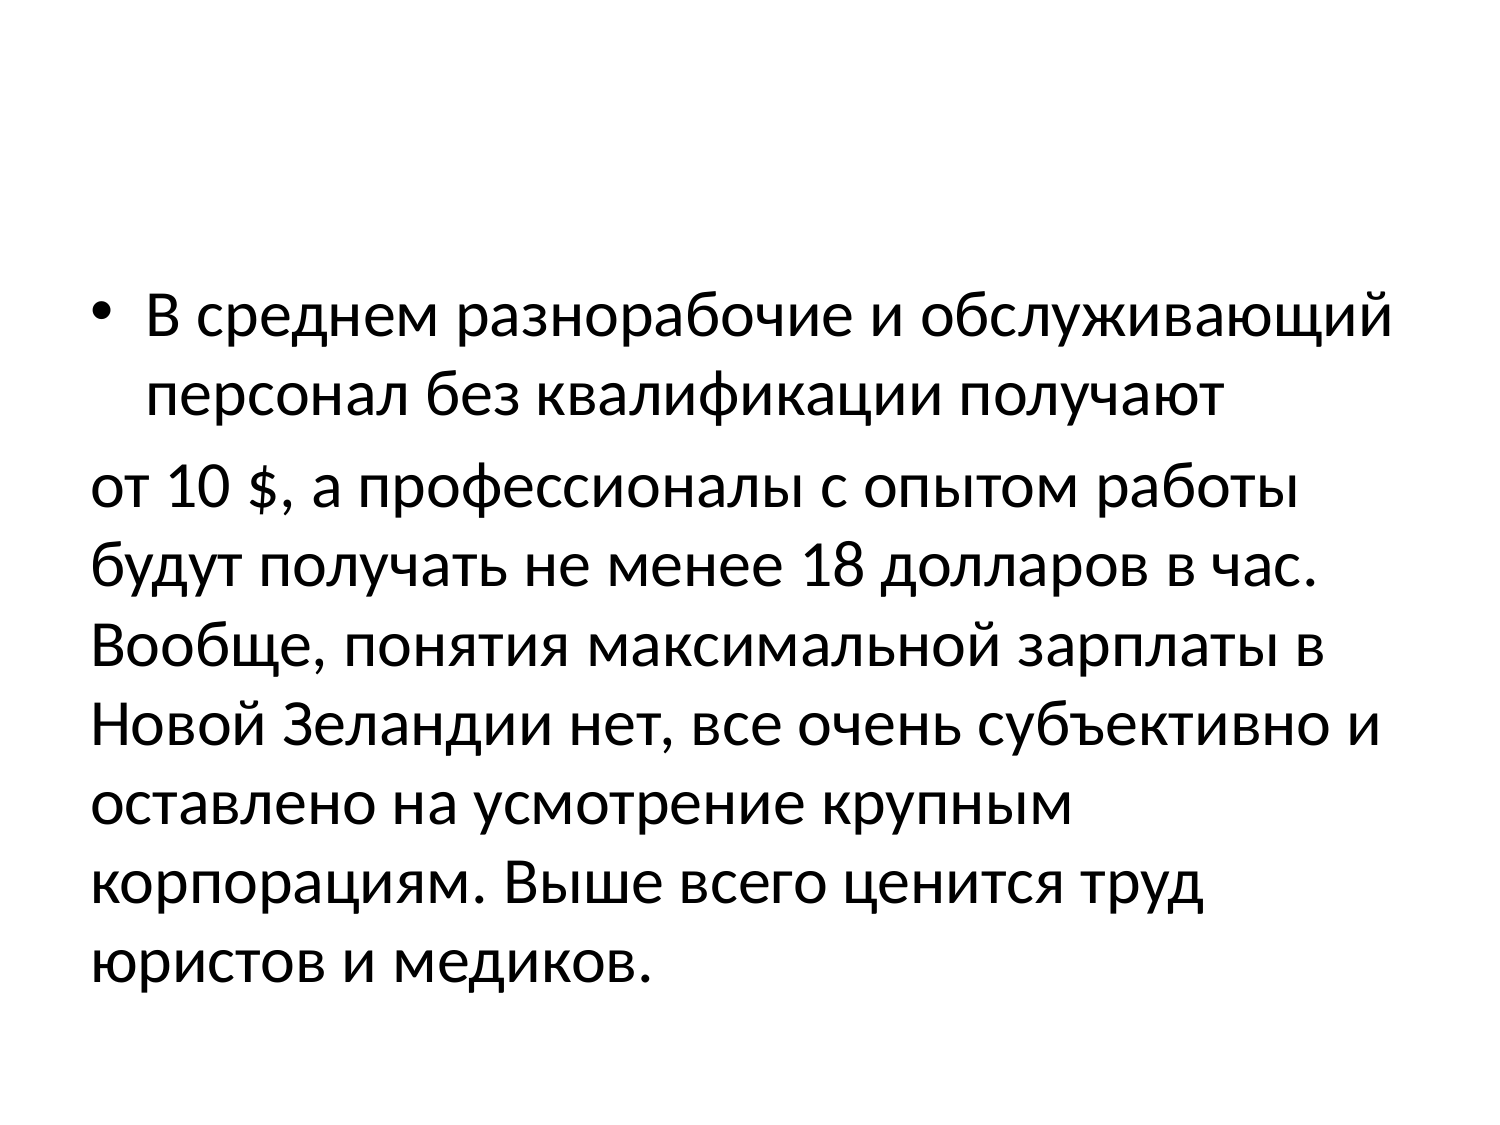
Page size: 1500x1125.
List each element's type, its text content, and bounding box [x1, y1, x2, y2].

list В среднем разнорабочие и обслуживающий персонал без квалификации получают от 10 $, а профессионалы с опытом работы будут получать не менее 18 долларов в час. Вообще, понятия максимальной зарплаты в Новой Зеландии нет, все очень субъективно и оставлено на усмотрение крупным корпорациям. Выше всего ценится труд юристов и медиков. [75, 262, 1425, 1005]
